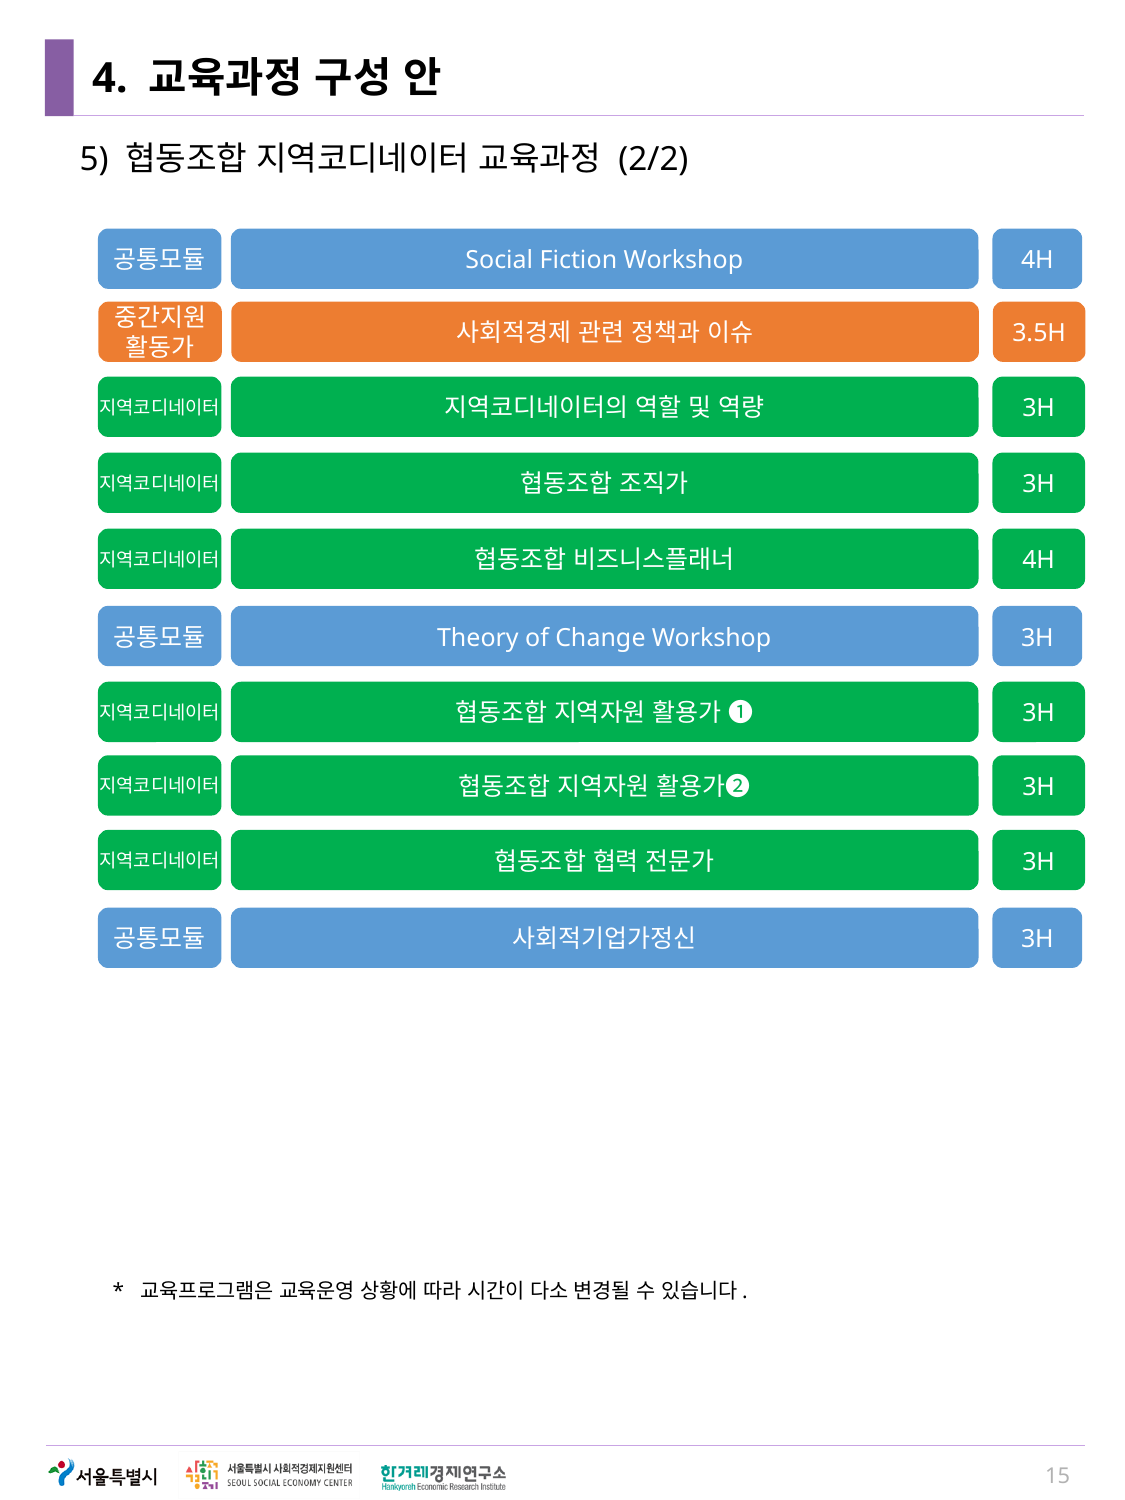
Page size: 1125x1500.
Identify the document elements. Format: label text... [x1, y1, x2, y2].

title 4. 교육과정 구성 안 [77, 49, 1034, 110]
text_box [98, 301, 1086, 362]
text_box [97, 681, 1086, 743]
text_box * 교육프로그램은 교육운영 상황에 따라 시간이 다소 변경될 수 있습니다. [97, 1273, 1055, 1311]
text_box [97, 829, 1086, 891]
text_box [97, 528, 1086, 589]
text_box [97, 907, 1083, 968]
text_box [97, 228, 1083, 289]
picture [48, 1457, 157, 1486]
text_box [97, 376, 1086, 437]
slide_number 15 [832, 1436, 1086, 1500]
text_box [97, 452, 1086, 513]
picture [381, 1465, 506, 1491]
picture [178, 1451, 360, 1499]
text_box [97, 605, 1083, 667]
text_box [97, 755, 1086, 816]
text_box 5) 협동조합 지역코디네이터 교육과정 (2/2) [64, 130, 704, 185]
